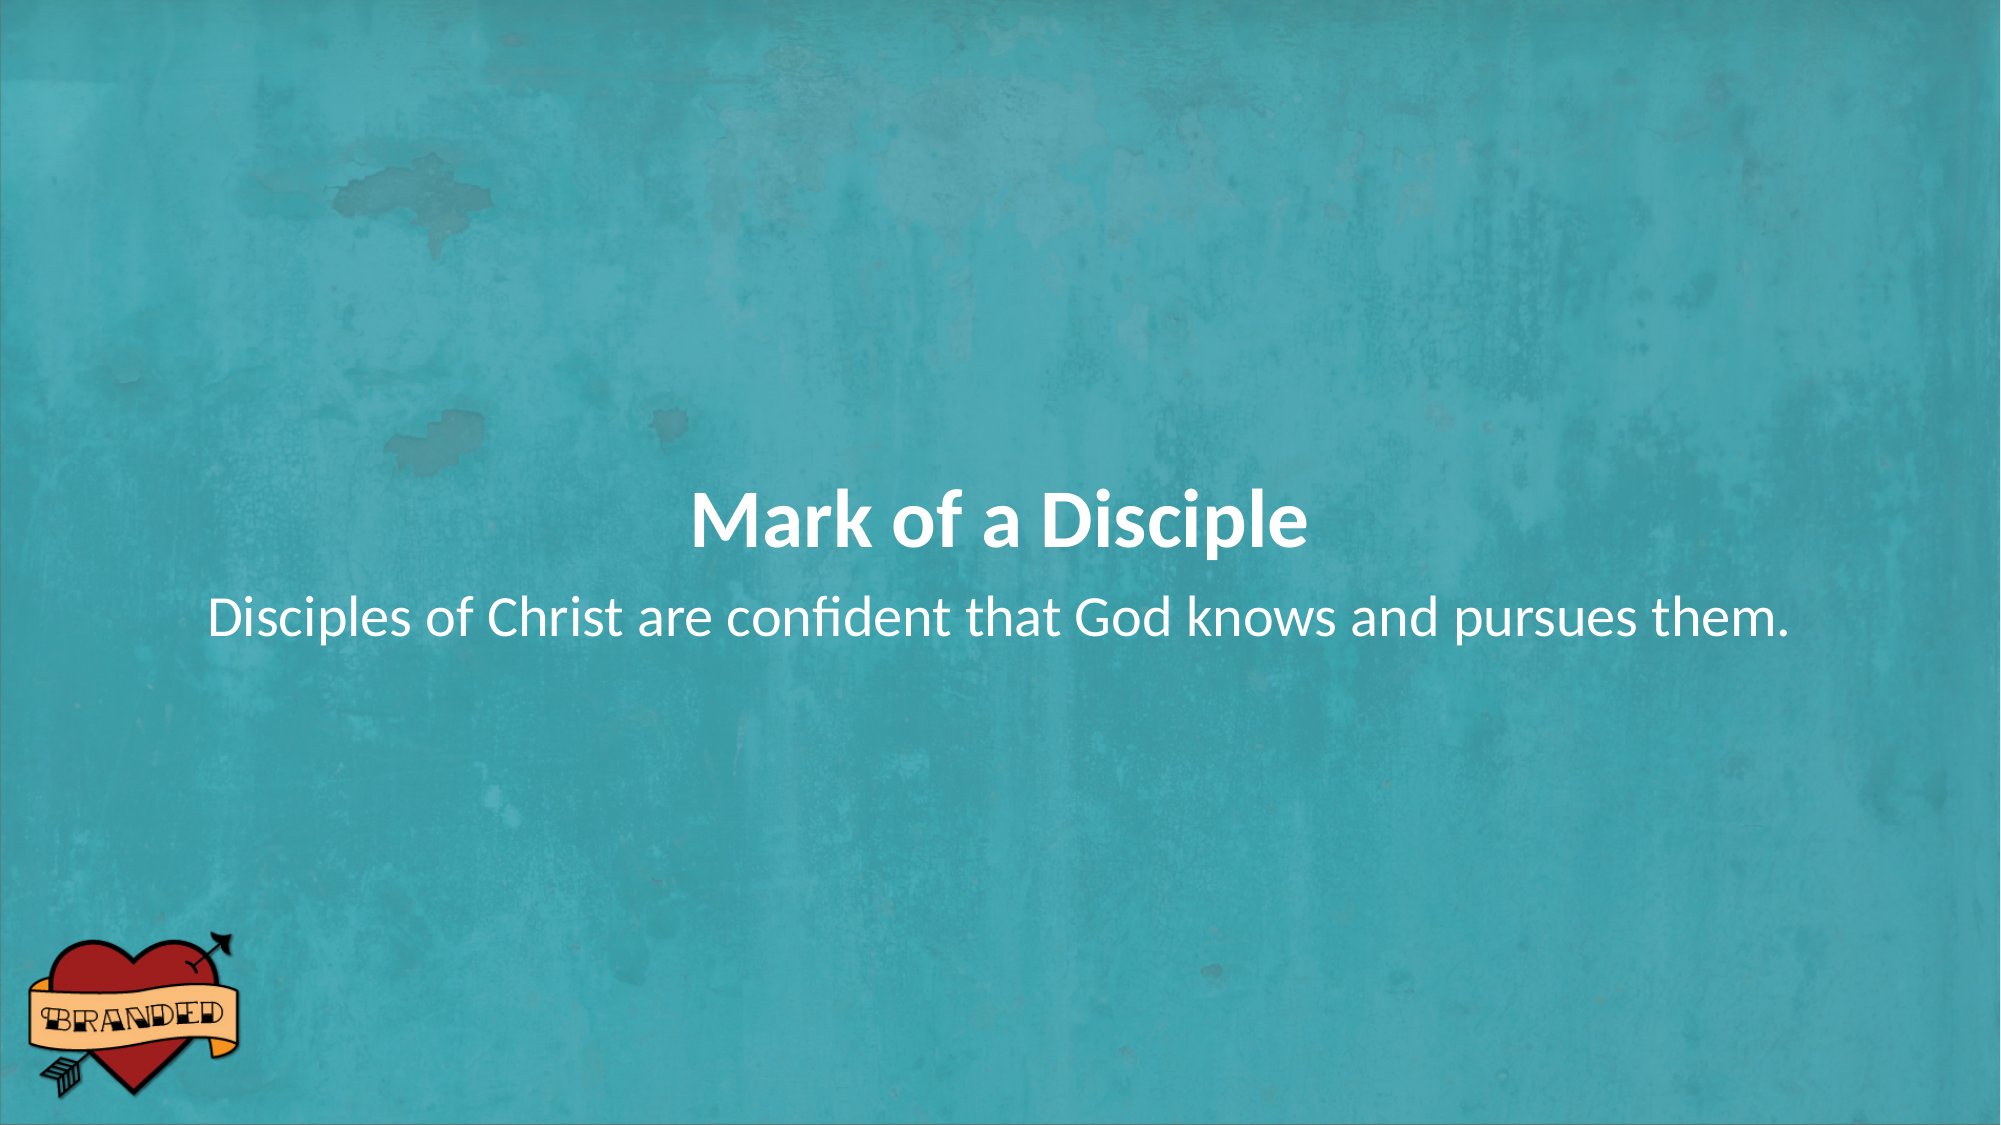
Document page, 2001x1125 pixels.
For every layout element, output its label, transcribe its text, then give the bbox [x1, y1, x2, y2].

list Mark of a Disciple Disciples of Christ are confident that God knows and pursues them. [137, 205, 1863, 920]
picture [0, 0, 2001, 1125]
